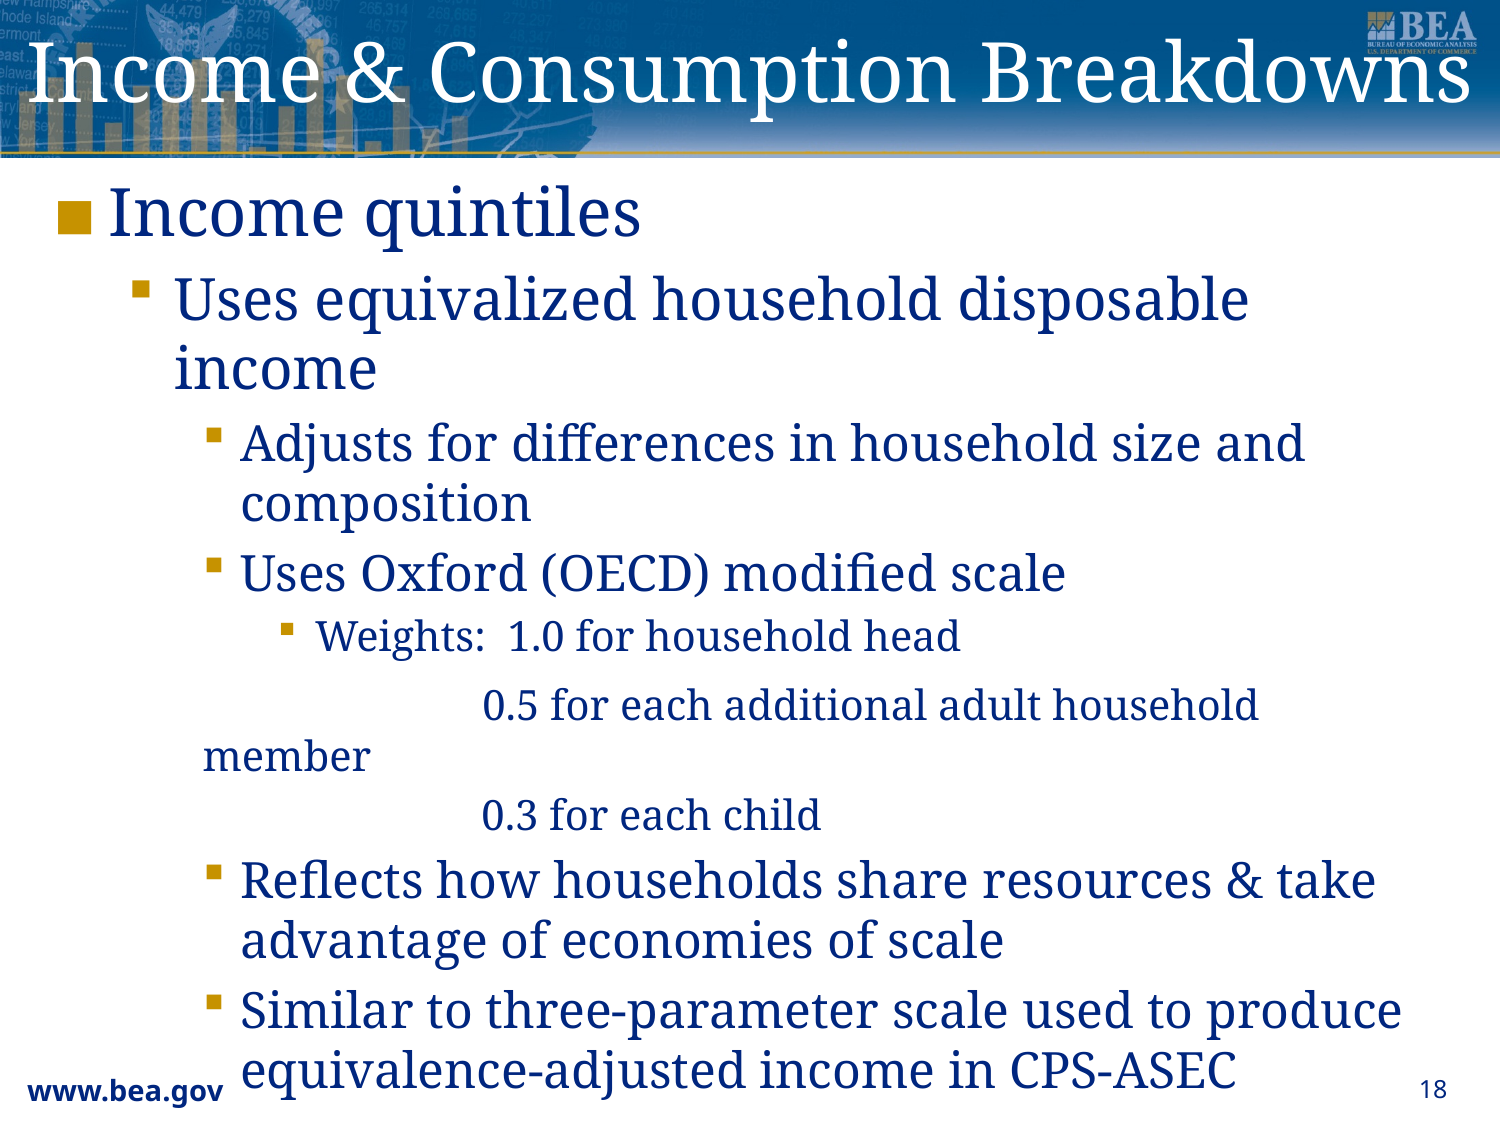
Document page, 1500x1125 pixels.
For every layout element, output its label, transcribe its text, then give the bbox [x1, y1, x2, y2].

title Income & Consumption Breakdowns [0, 0, 1500, 138]
list Income quintiles Uses equivalized household disposable income Adjusts for differences in household size and composition Uses Oxford (OECD) modified scale Weights: 1.0 for household head 0.5 for each additional adult household member 0.3 for each child Reflects how households share resources & take advantage of economies of scale Similar to three-parameter scale used to produce equivalence-adjusted income in CPS-ASEC [37, 162, 1451, 1026]
slide_number 18 [1400, 1062, 1463, 1116]
picture [0, 138, 1500, 158]
